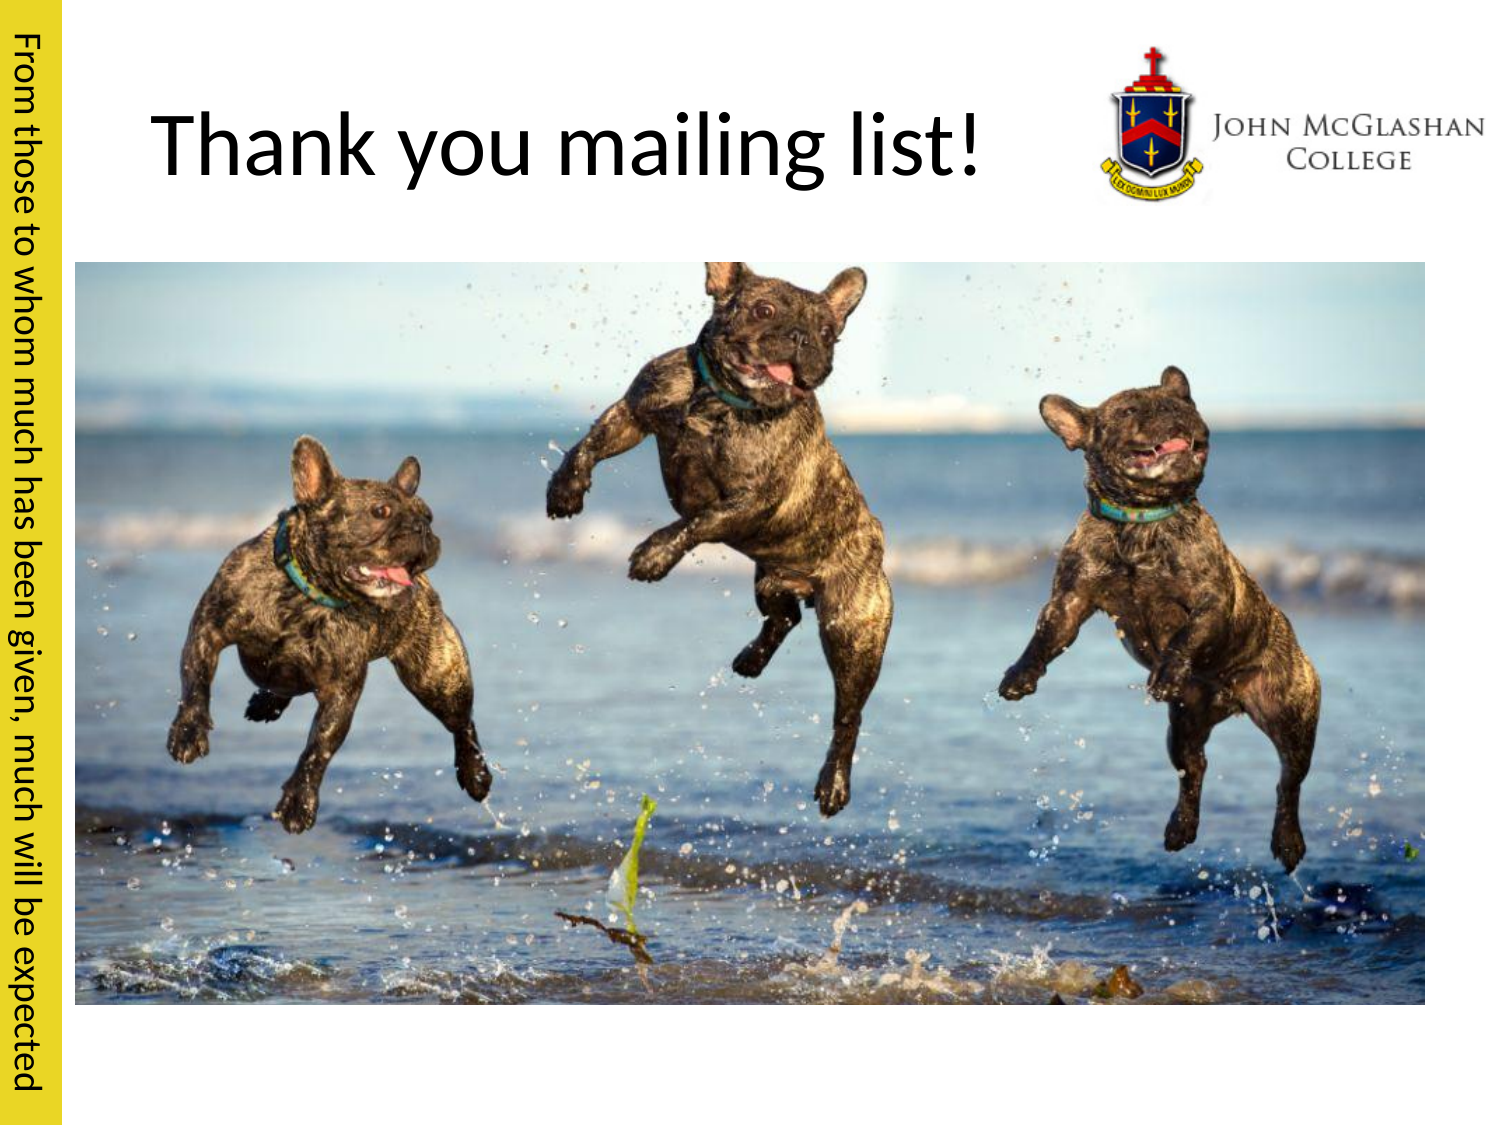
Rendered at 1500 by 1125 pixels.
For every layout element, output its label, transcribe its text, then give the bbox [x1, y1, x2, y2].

picture [1092, 44, 1487, 206]
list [74, 262, 1426, 1006]
title Thank you mailing list! [61, 45, 1075, 233]
